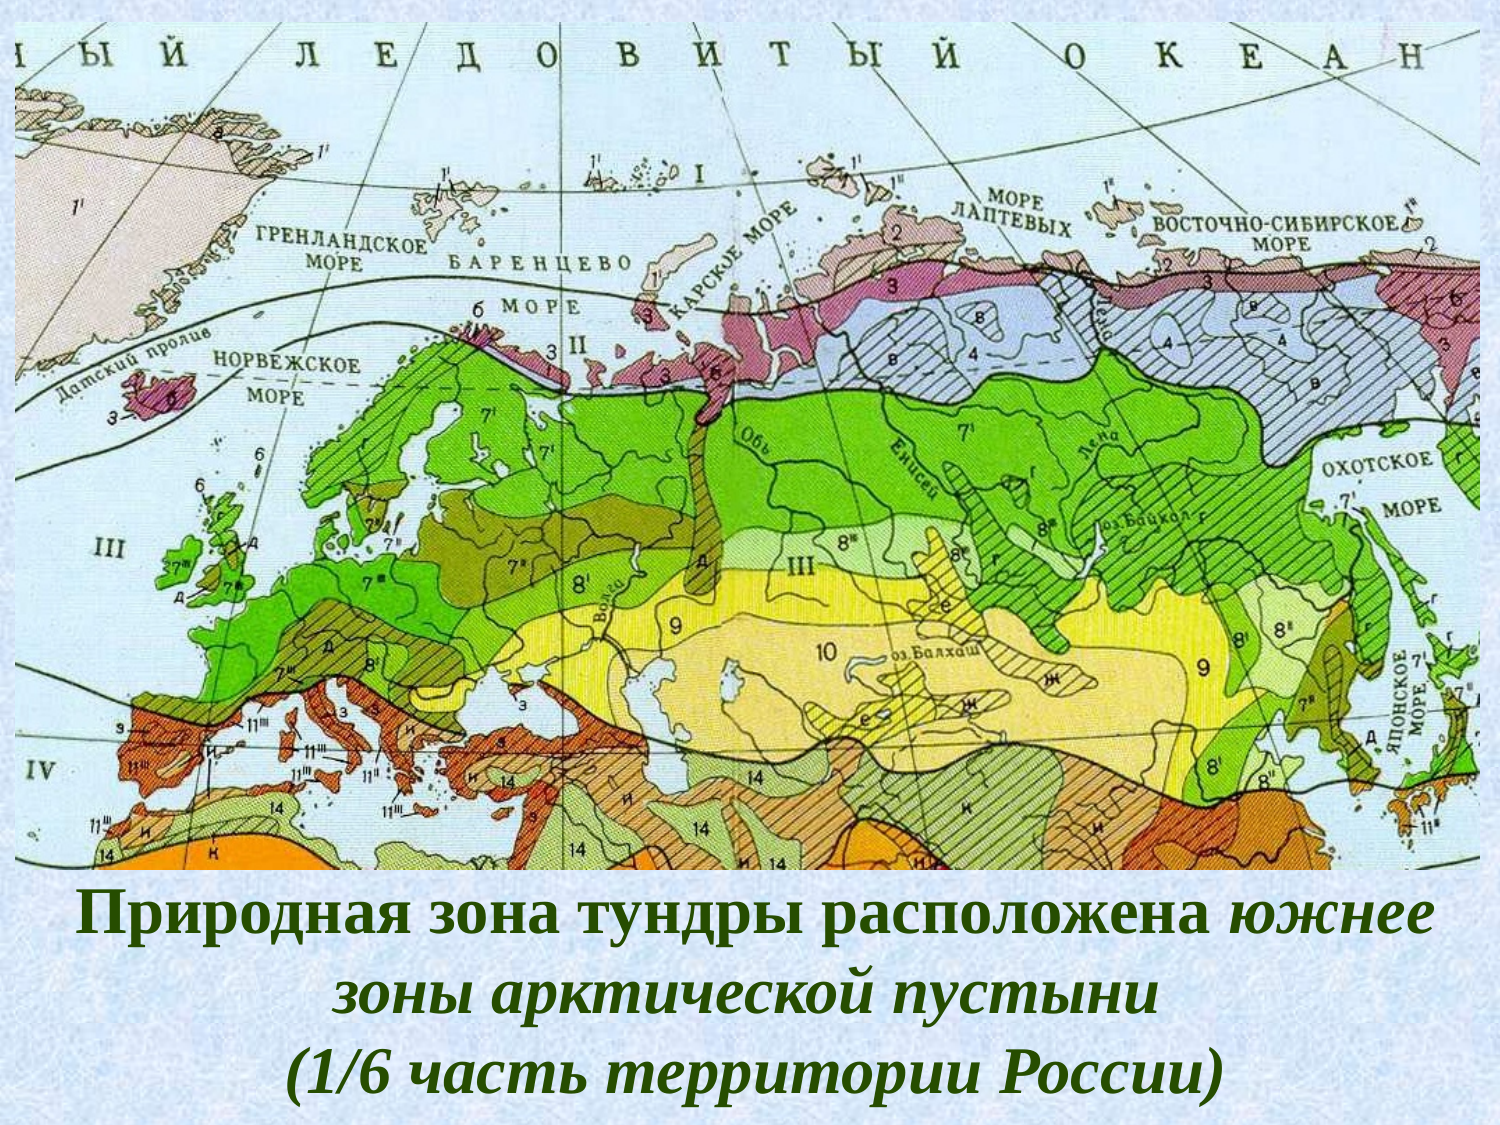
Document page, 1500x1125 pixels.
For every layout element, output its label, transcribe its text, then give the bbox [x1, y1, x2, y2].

text_box Природная зона тундры расположена южнее зоны арктической пустыни (1/6 часть территории России) [32, 877, 1480, 1114]
picture [0, 0, 1500, 1125]
